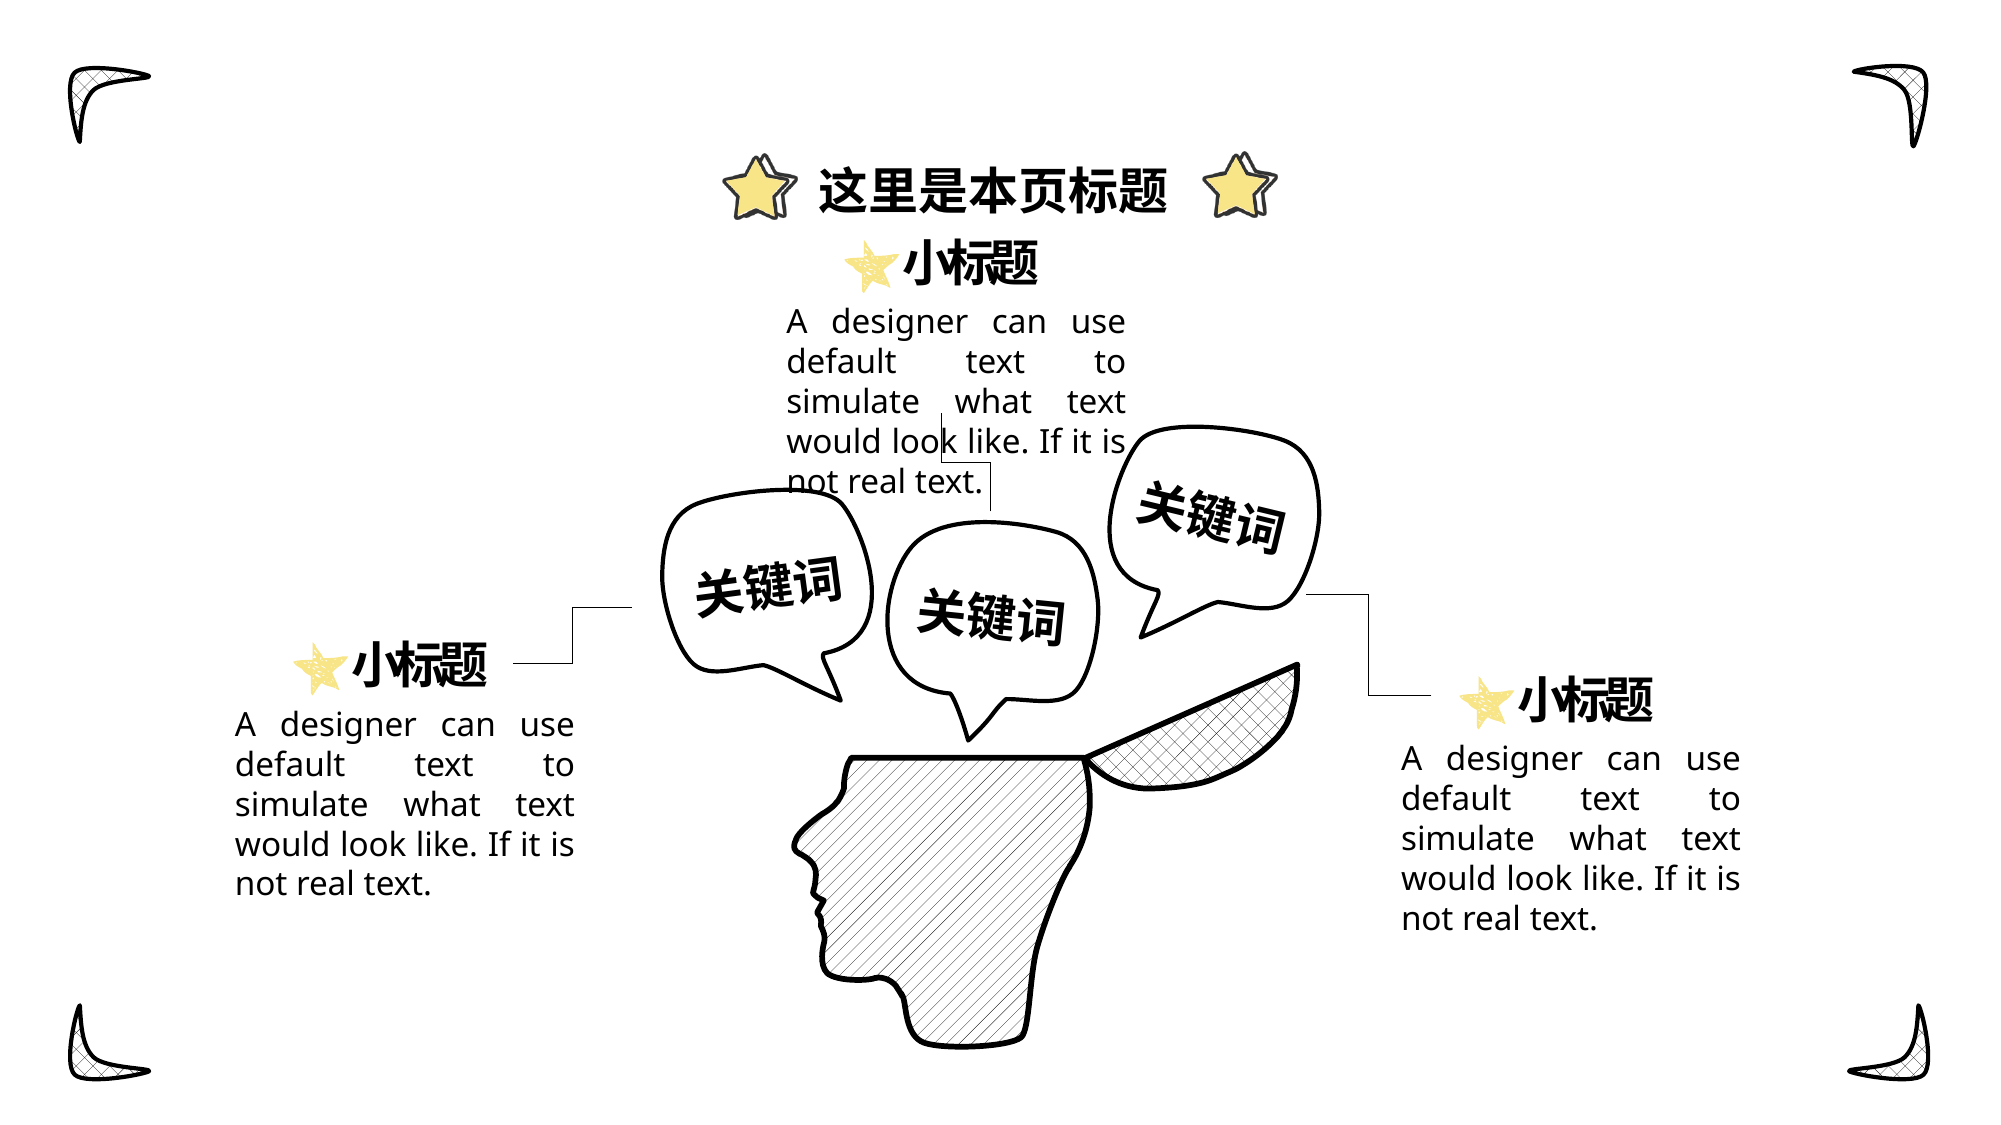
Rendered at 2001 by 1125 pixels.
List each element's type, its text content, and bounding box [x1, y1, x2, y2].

text_box [1852, 64, 1928, 148]
text_box [886, 521, 1100, 664]
text_box 小标题 [336, 626, 504, 695]
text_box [722, 153, 798, 220]
text_box [69, 66, 151, 143]
text_box 这里是本页标题 [801, 151, 1186, 227]
text_box 关键词 [674, 536, 863, 635]
text_box 小标题 [1502, 660, 1670, 729]
text_box [1459, 676, 1515, 730]
text_box 关键词 [898, 570, 1086, 664]
text_box [844, 239, 900, 294]
text_box [1108, 425, 1321, 639]
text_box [1202, 151, 1278, 218]
text_box [661, 489, 873, 680]
text_box 小标题 [887, 227, 1055, 293]
text_box [69, 1004, 151, 1081]
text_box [1305, 594, 1432, 696]
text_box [513, 607, 632, 664]
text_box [794, 664, 1298, 1047]
text_box [1848, 1004, 1930, 1081]
text_box A designer can use default text to simulate what text would look like. If it is not real text. [220, 695, 591, 910]
text_box 关键词 [1115, 460, 1309, 574]
text_box A designer can use default text to simulate what text would look like. If it is not real text. [771, 293, 1142, 508]
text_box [916, 437, 1016, 487]
text_box [293, 642, 349, 696]
text_box A designer can use default text to simulate what text would look like. If it is not real text. [1386, 729, 1757, 944]
